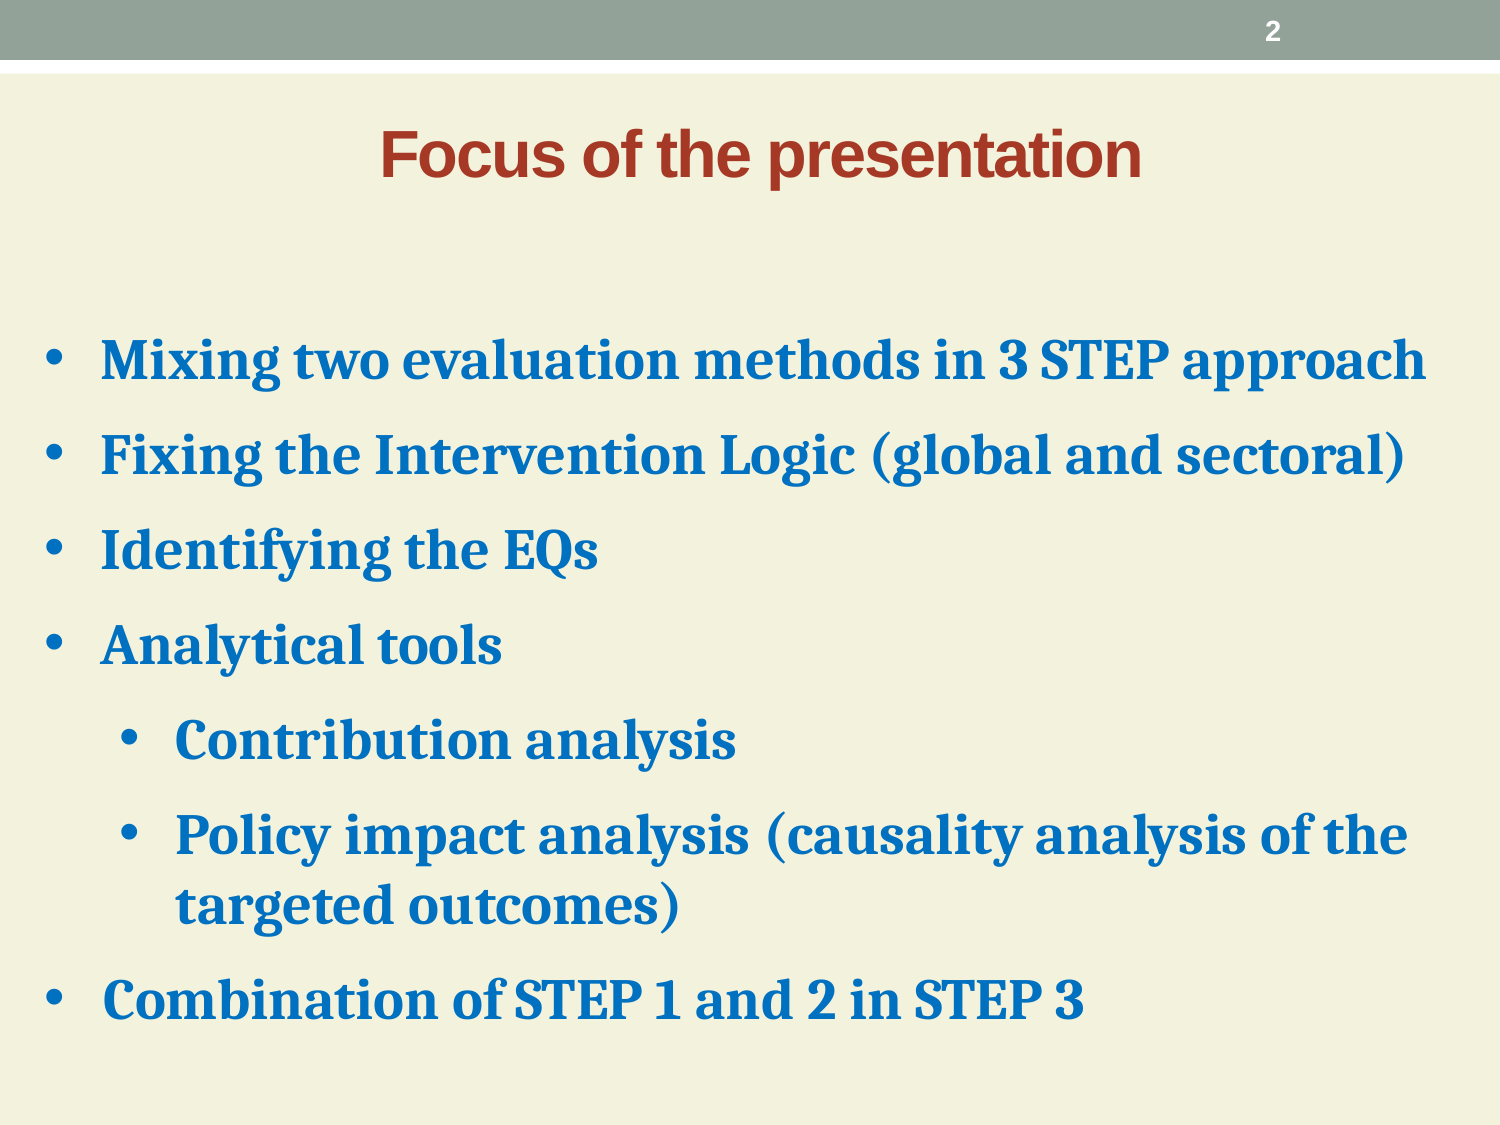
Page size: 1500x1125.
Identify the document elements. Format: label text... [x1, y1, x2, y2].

title Focus of the presentation [53, 69, 1471, 232]
slide_number 2 [1250, 3, 1425, 57]
text_box Mixing two evaluation methods in 3 STEP approach Fixing the Intervention Logic (global and sectoral) Identifying the EQs Analytical tools Contribution analysis Policy impact analysis (causality analysis of the targeted outcomes) Combination of STEP 1 and 2 in STEP 3 [29, 313, 1483, 1039]
